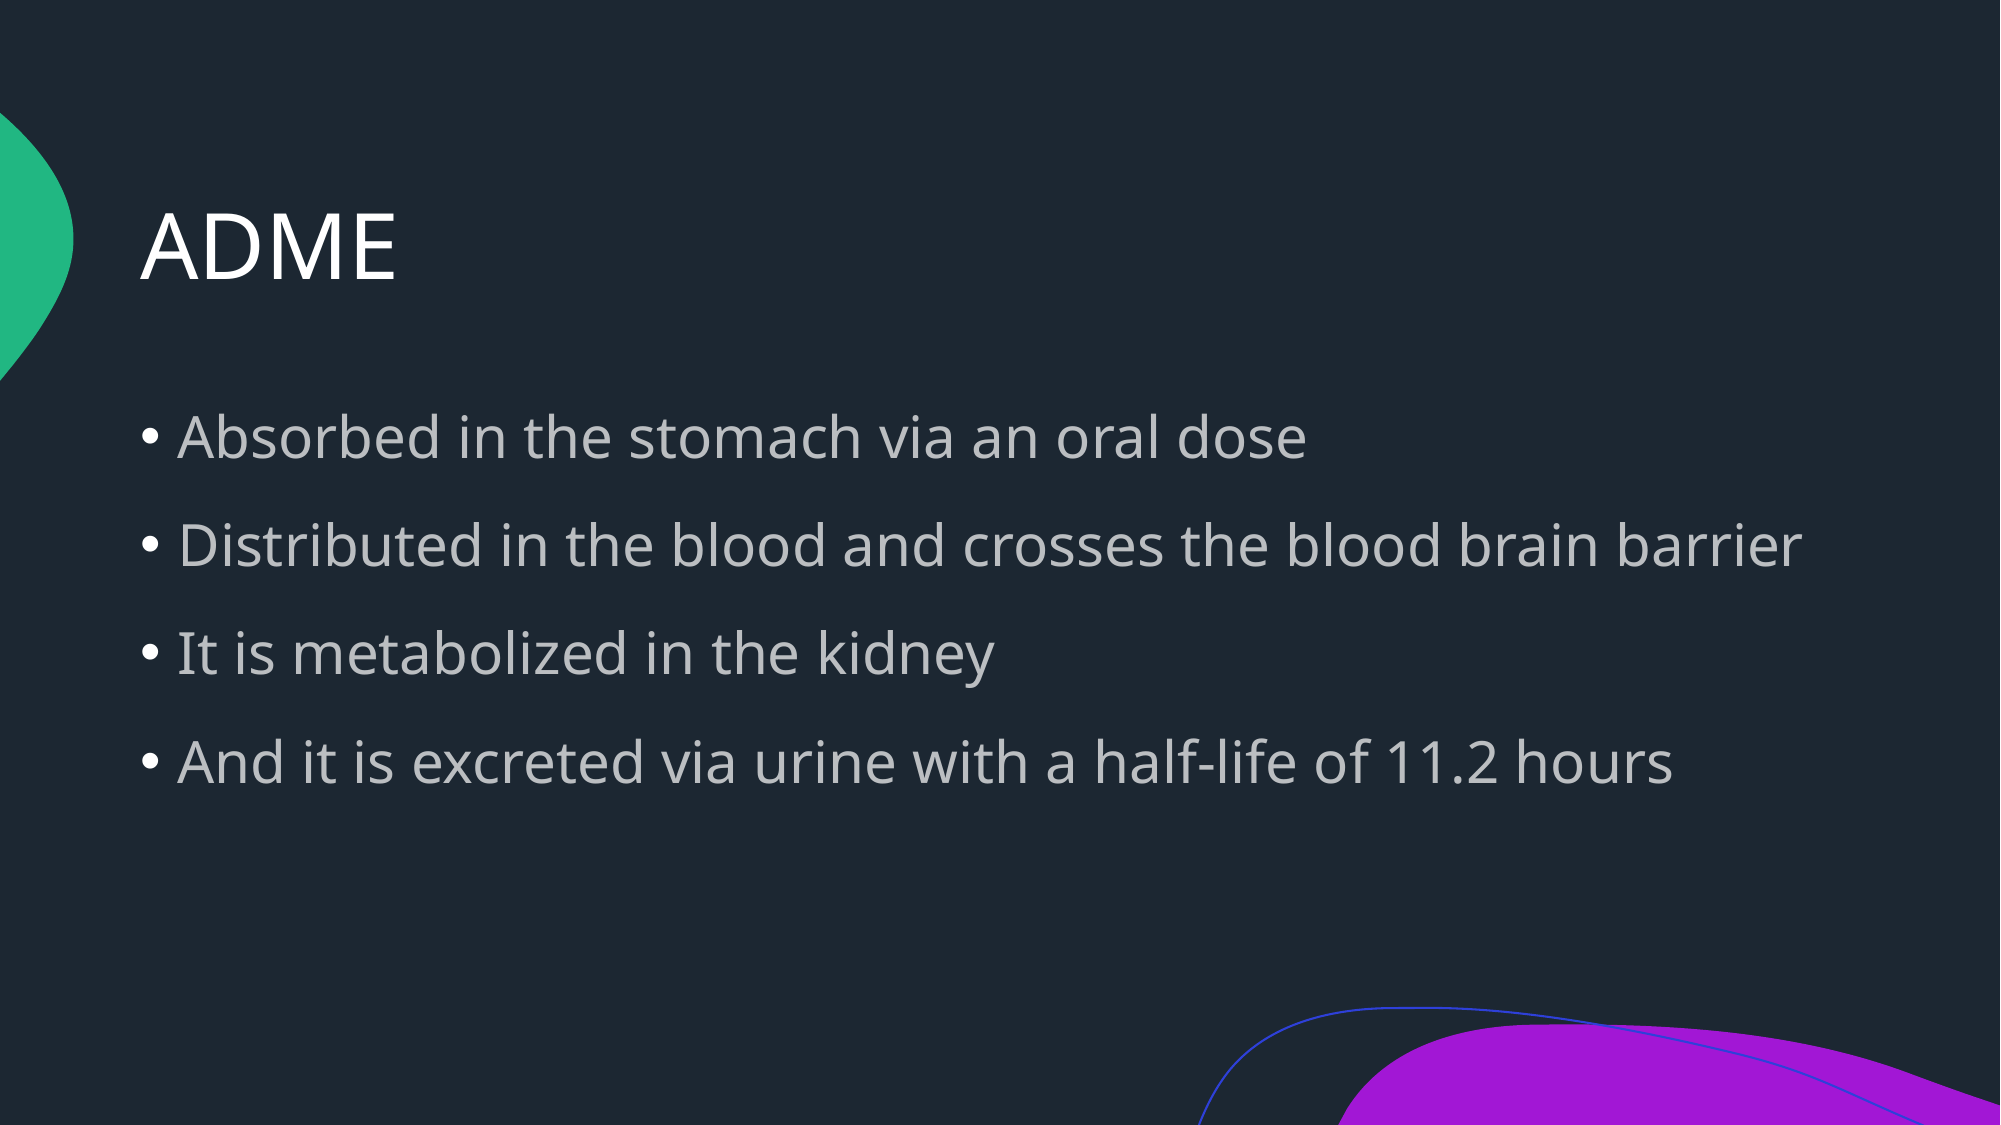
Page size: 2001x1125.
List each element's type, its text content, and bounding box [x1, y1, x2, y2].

title ADME [125, 125, 1875, 375]
list Absorbed in the stomach via an oral dose Distributed in the blood and crosses the blood brain barrier It is metabolized in the kidney And it is excreted via urine with a half-life of 11.2 hours [125, 375, 1875, 1002]
